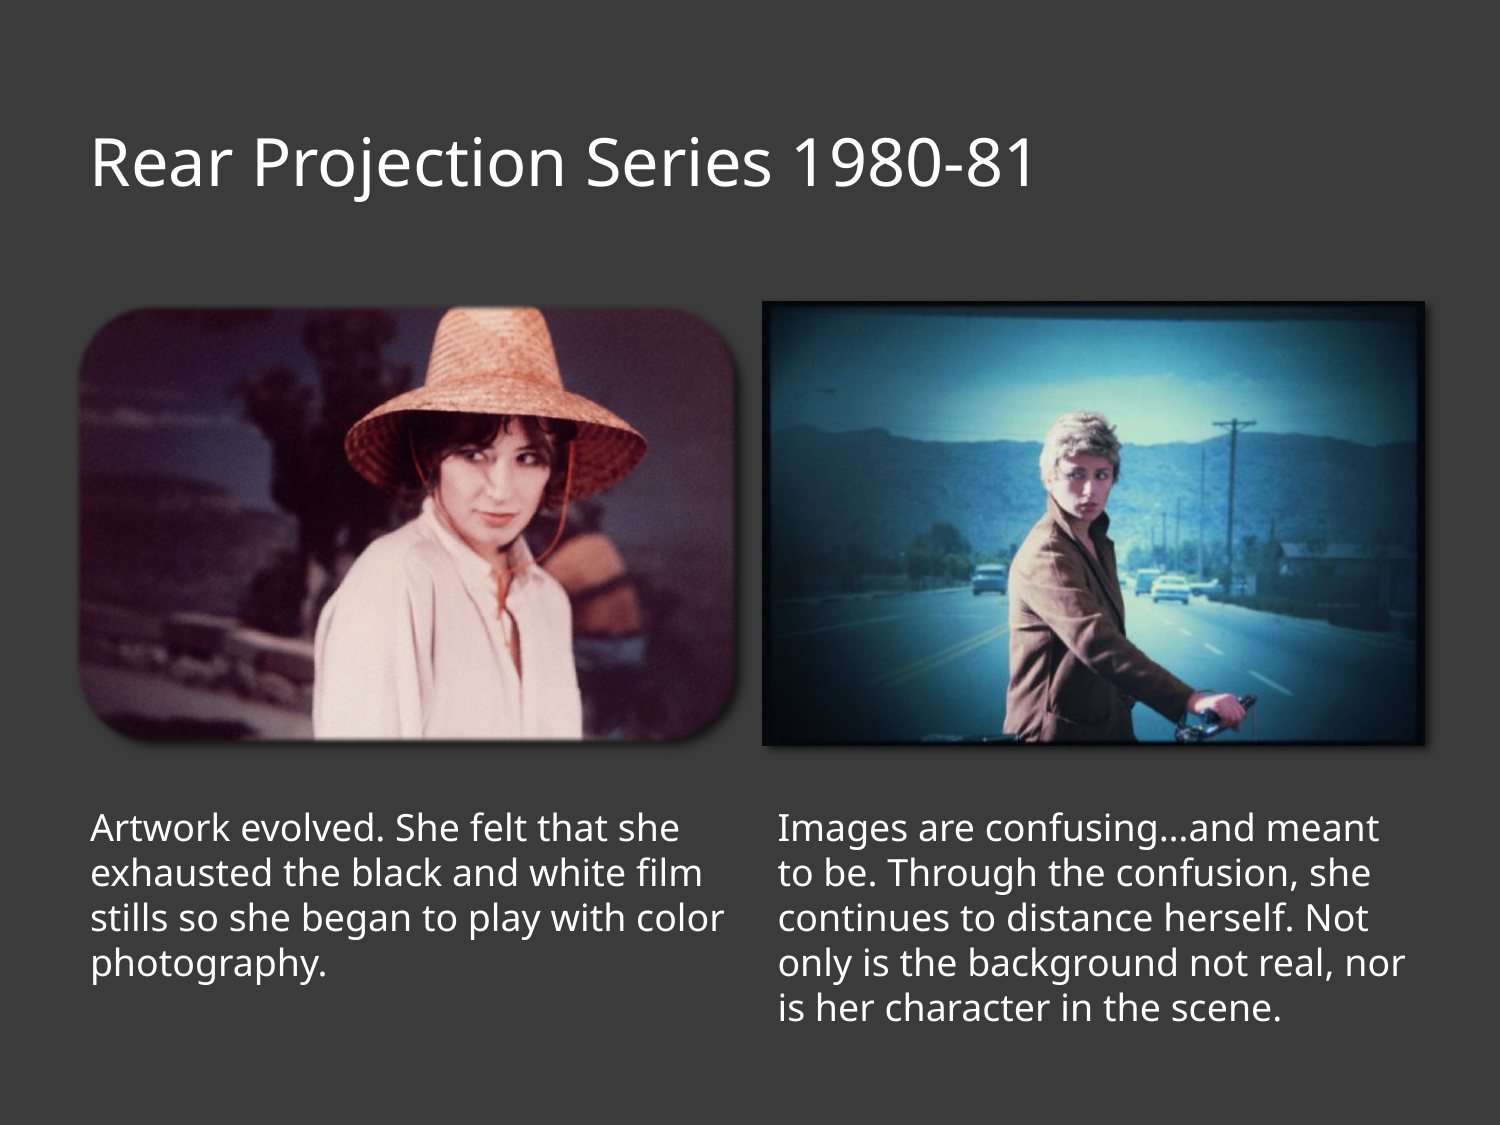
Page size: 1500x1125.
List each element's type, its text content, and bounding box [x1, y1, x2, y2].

list Artwork evolved. She felt that she exhausted the black and white film stills so she began to play with color photography. [74, 796, 738, 1001]
text_box Rear Projection Series 1980-81 [75, 112, 1100, 208]
picture [762, 301, 1426, 746]
list Images are confusing…and meant to be. Through the confusion, she continues to distance herself. Not only is the background not real, nor is her character in the scene. [762, 796, 1426, 1001]
picture [74, 303, 738, 744]
